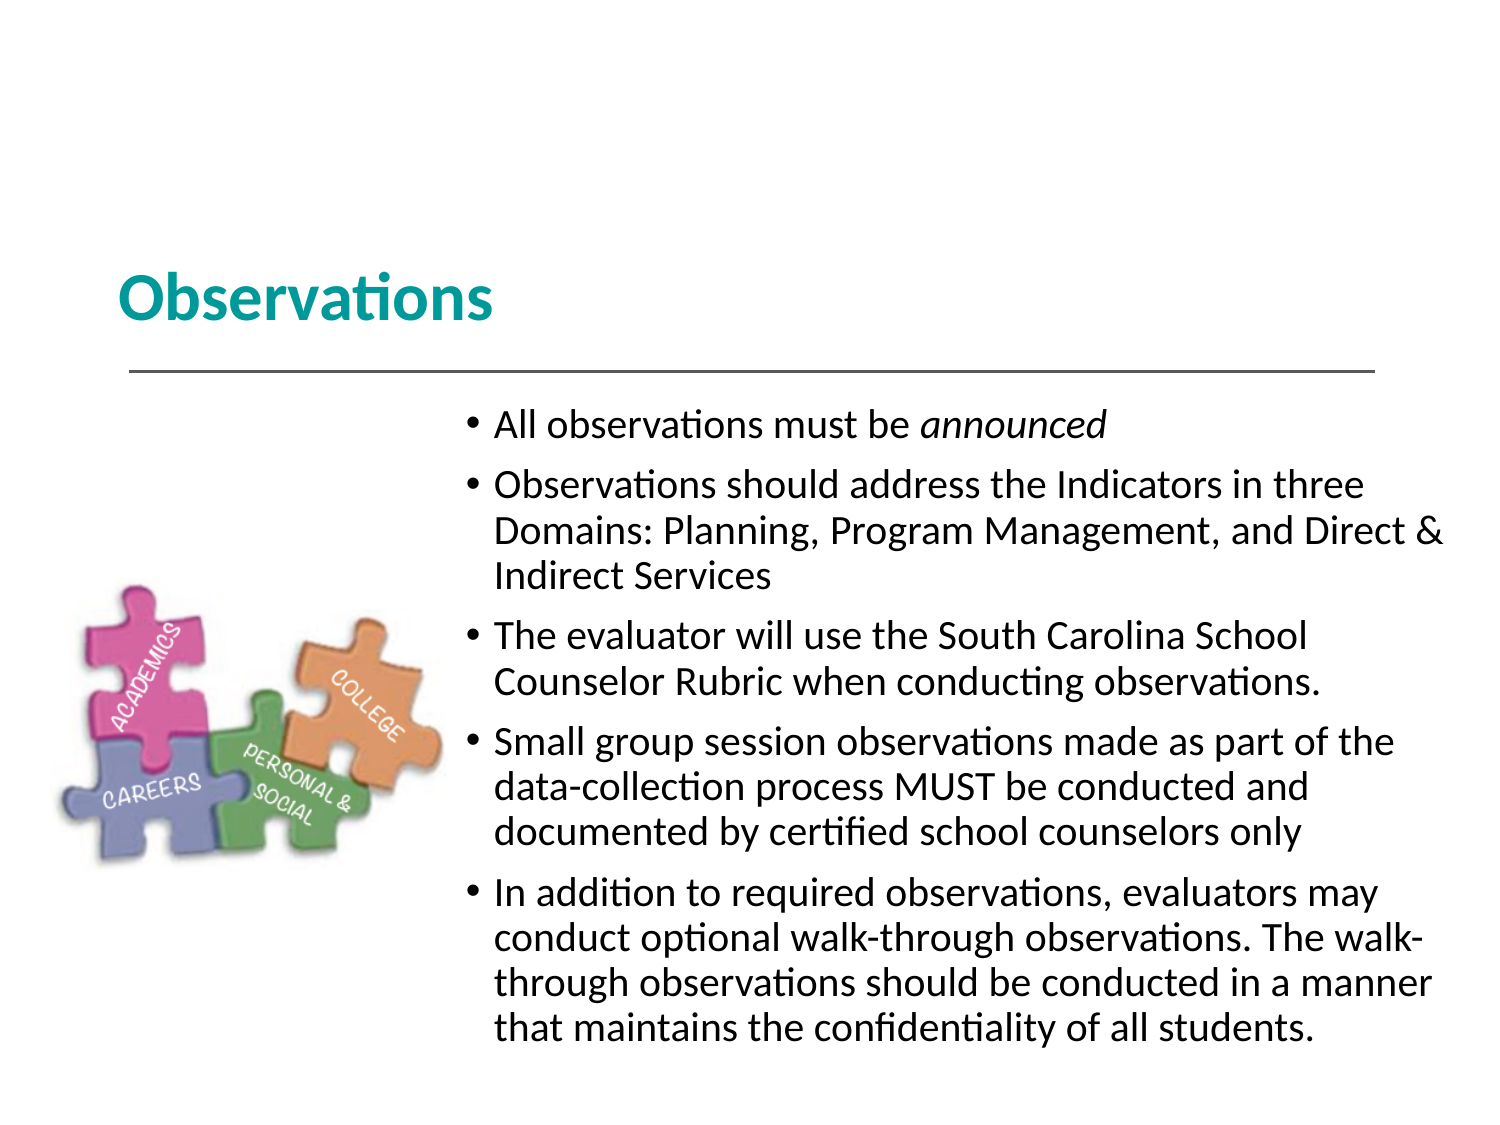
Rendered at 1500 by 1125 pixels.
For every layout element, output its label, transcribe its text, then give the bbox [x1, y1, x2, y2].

title Observations [118, 160, 1421, 335]
picture [50, 578, 447, 872]
list All observations must be announced Observations should address the Indicators in three Domains: Planning, Program Management, and Direct & Indirect Services The evaluator will use the South Carolina School Counselor Rubric when conducting observations. Small group session observations made as part of the data-collection process MUST be conducted and documented by certified school counselors only In addition to required observations, evaluators may conduct optional walk-through observations. The walk-through observations should be conducted in a manner that maintains the confidentiality of all students. [465, 402, 1449, 1125]
